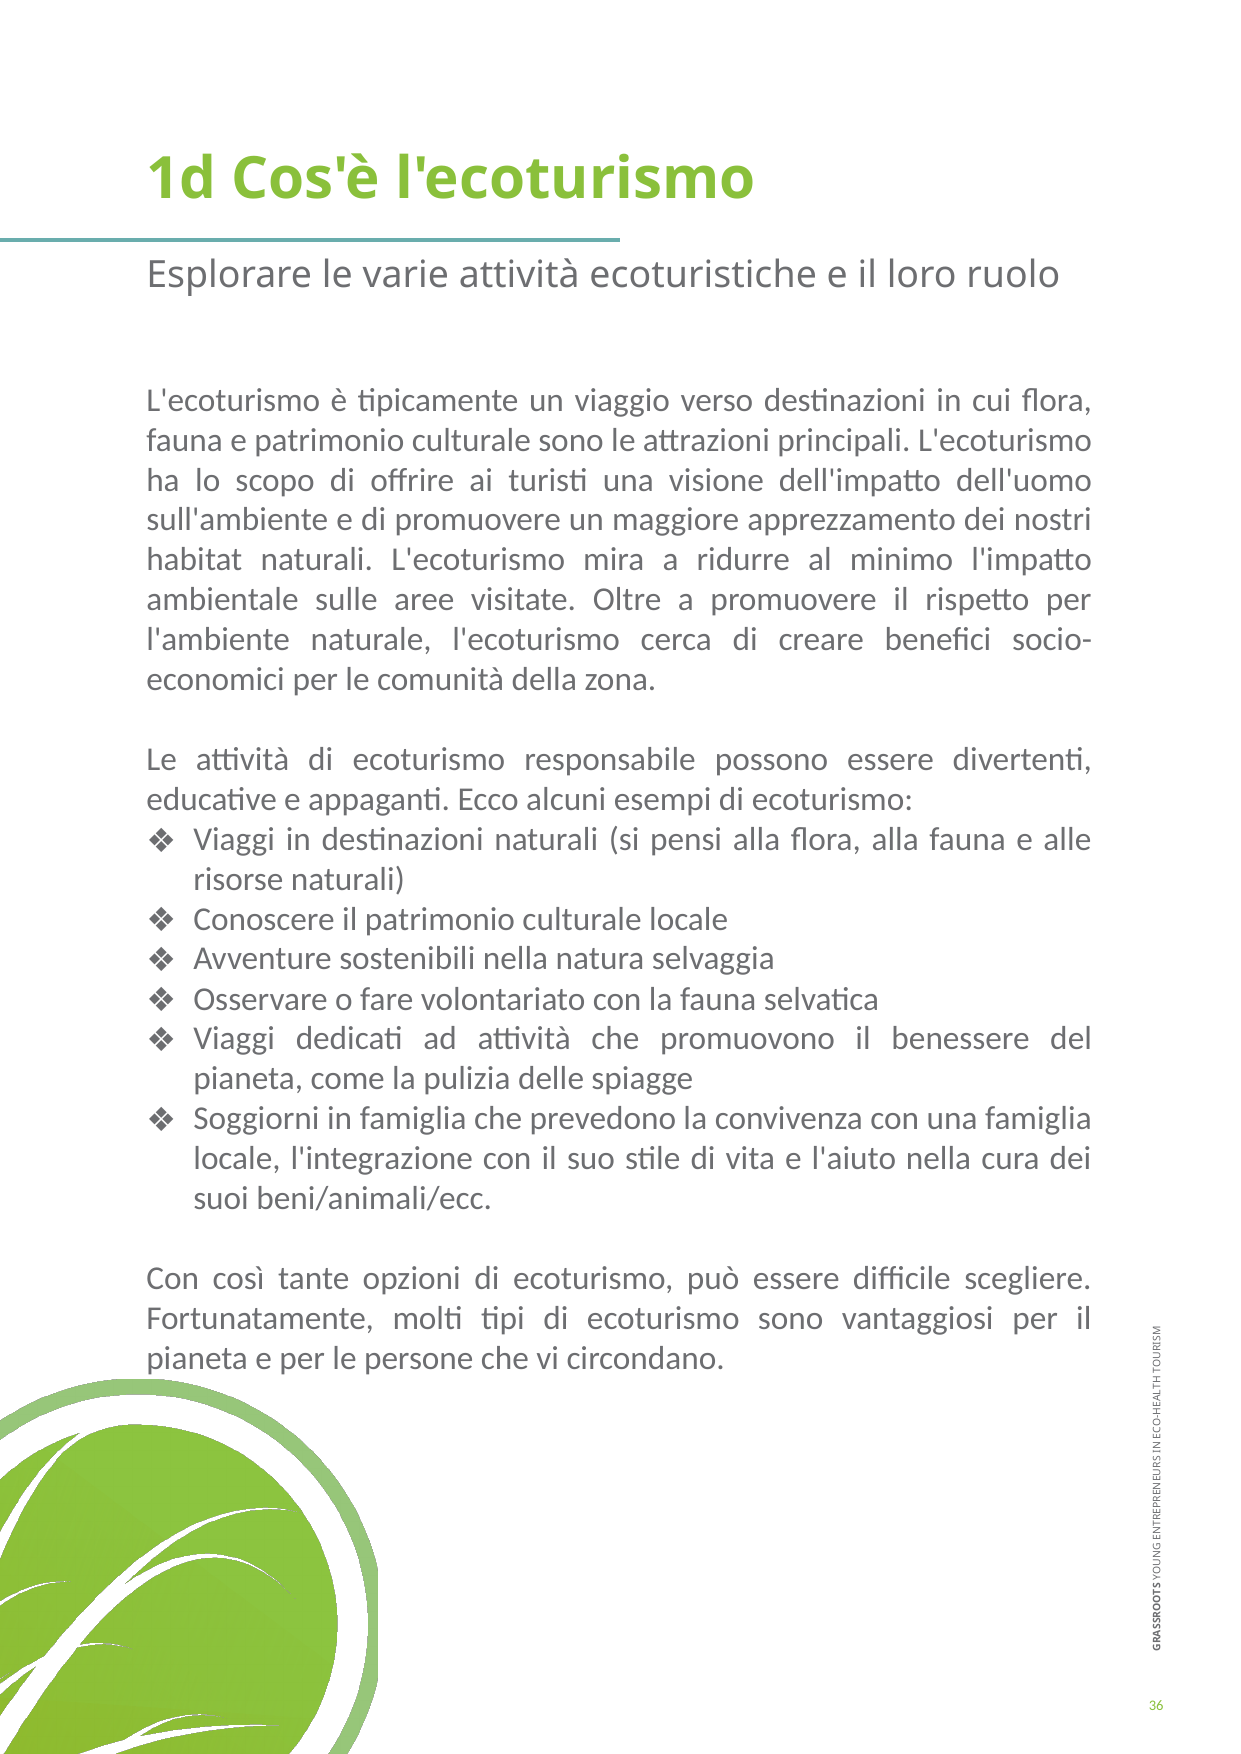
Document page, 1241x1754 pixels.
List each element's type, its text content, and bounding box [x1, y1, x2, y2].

list Esplorare le varie attività ecoturistiche e il loro ruolo [131, 242, 1109, 371]
slide_number 36 [1125, 1666, 1187, 1743]
list L'ecoturismo è tipicamente un viaggio verso destinazioni in cui flora, fauna e patrimonio culturale sono le attrazioni principali. L'ecoturismo ha lo scopo di offrire ai turisti una visione dell'impatto dell'uomo sull'ambiente e di promuovere un maggiore apprezzamento dei nostri habitat naturali. L'ecoturismo mira a ridurre al minimo l'impatto ambientale sulle aree visitate. Oltre a promuovere il rispetto per l'ambiente naturale, l'ecoturismo cerca di creare benefici socio-economici per le comunità della zona. Le attività di ecoturismo responsabile possono essere divertenti, educative e appaganti. Ecco alcuni esempi di ecoturismo: Viaggi in destinazioni naturali (si pensi alla flora, alla fauna e alle risorse naturali) Conoscere il patrimonio culturale locale Avventure sostenibili nella natura selvaggia Osservare o fare volontariato con la fauna selvatica Viaggi dedicati ad attività che promuovono il benessere del pianeta, come la pulizia delle spiagge Soggiorni in famiglia che prevedono la convivenza con una famiglia locale, l'integrazione con il suo stile di vita e l'aiuto nella cura dei suoi beni/animali/ecc. Con così tante opzioni di ecoturismo, può essere difficile scegliere. Fortunatamente, molti tipi di ecoturismo sono vantaggiosi per il pianeta e per le persone che vi circondano. [131, 371, 1109, 1585]
picture [0, 1379, 378, 1754]
list 1d Cos'è l'ecoturismo [131, 132, 1109, 242]
